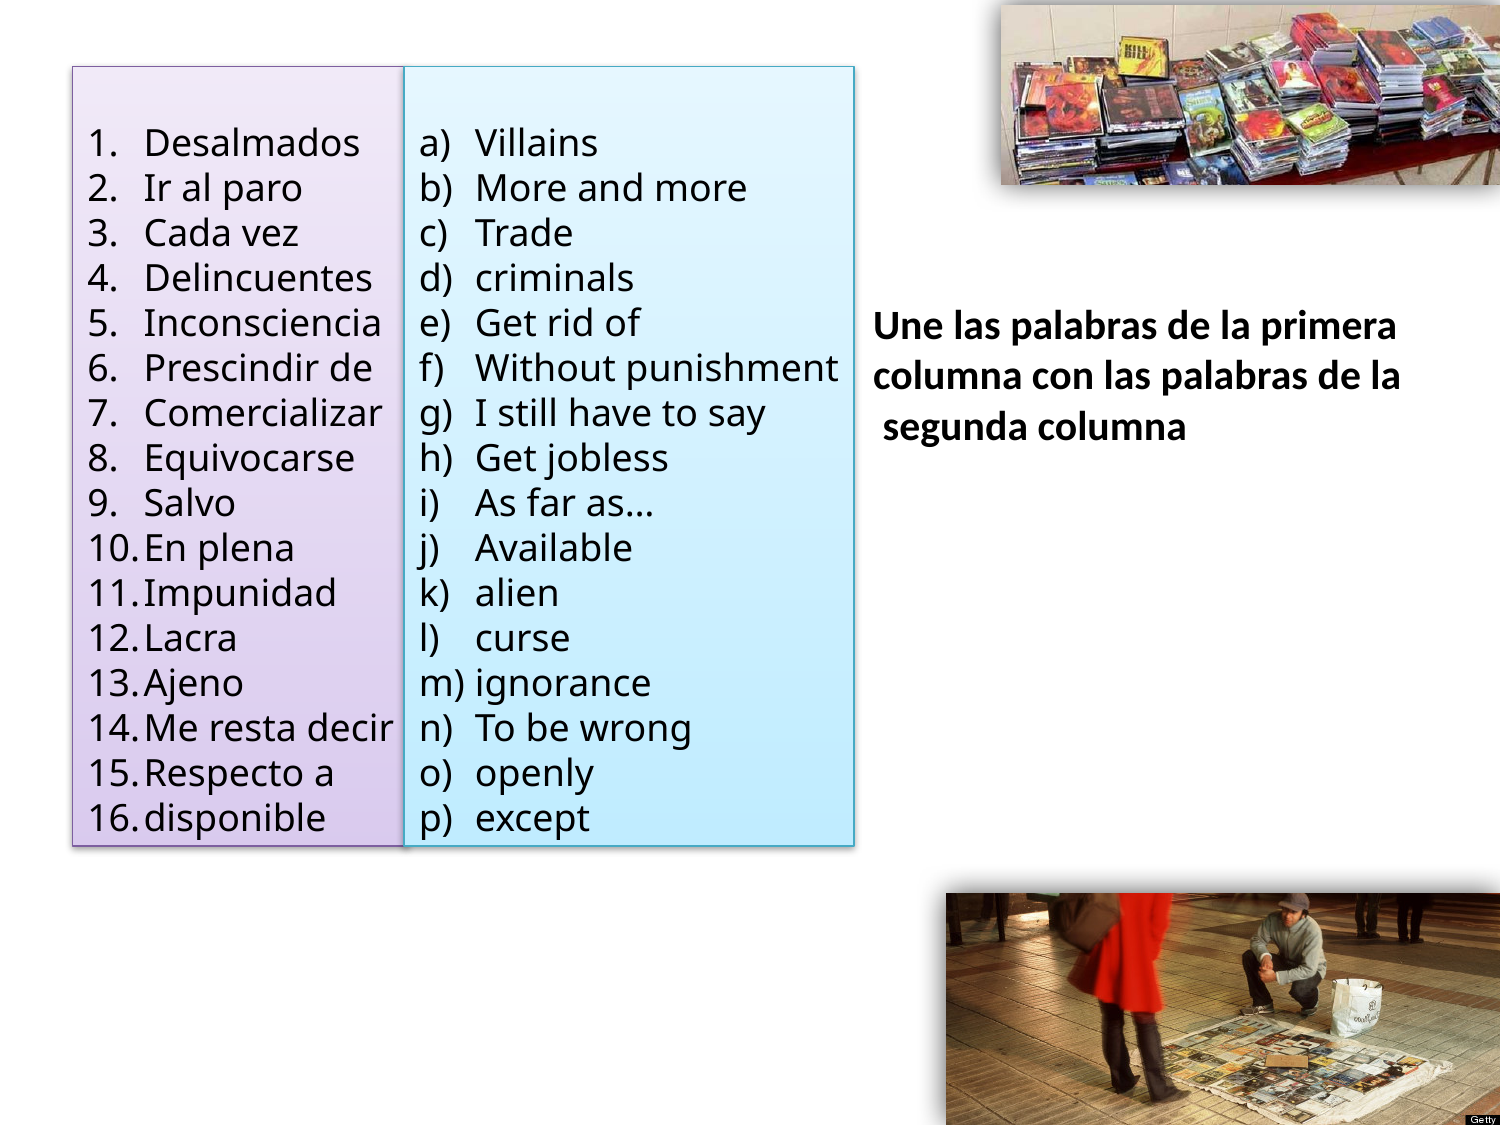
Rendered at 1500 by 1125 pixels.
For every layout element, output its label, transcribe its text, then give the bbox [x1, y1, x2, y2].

picture [1001, 5, 1500, 185]
picture [946, 893, 1500, 1125]
text_box Villains More and more Trade criminals Get rid of Without punishment I still have to say Get jobless As far as… Available alien curse ignorance To be wrong openly except [403, 66, 855, 847]
text_box Une las palabras de la primera columna con las palabras de la segunda columna [858, 290, 1423, 456]
text_box Desalmados Ir al paro Cada vez Delincuentes Inconsciencia Prescindir de Comercializar Equivocarse Salvo En plena Impunidad Lacra Ajeno Me resta decir Respecto a disponible [72, 66, 401, 847]
